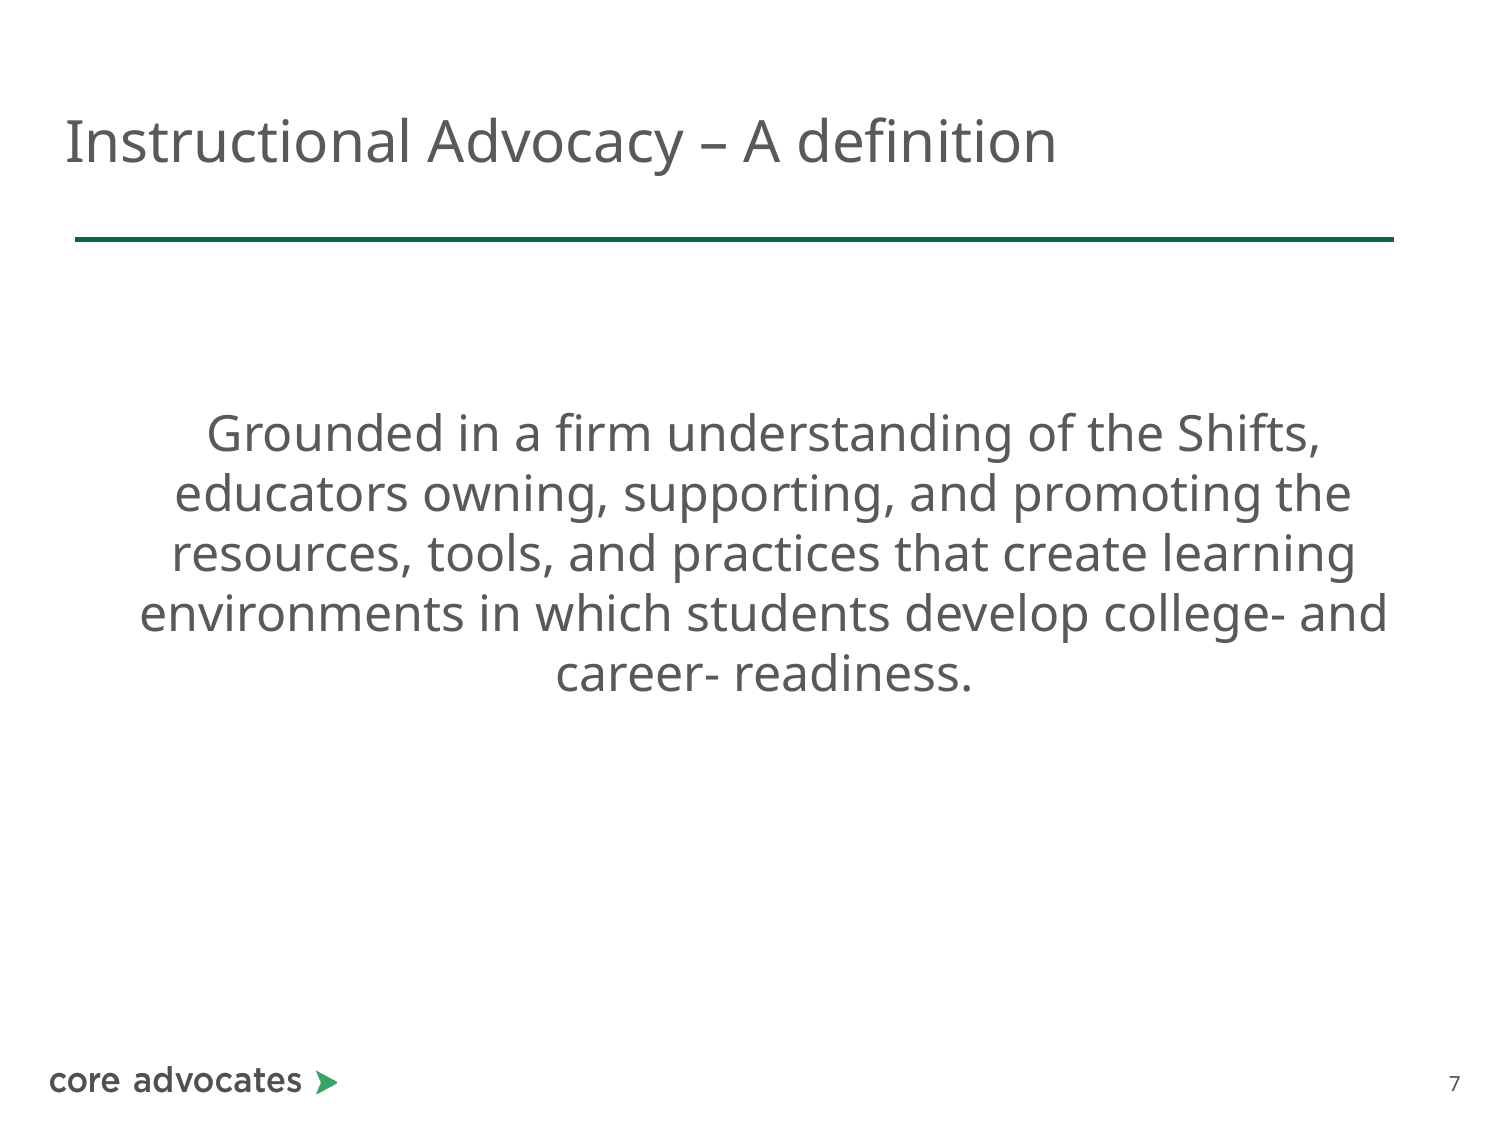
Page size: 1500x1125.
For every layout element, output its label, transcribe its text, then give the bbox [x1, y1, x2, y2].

picture [50, 1066, 337, 1094]
list Grounded in a firm understanding of the Shifts, educators owning, supporting, and promoting the resources, tools, and practices that create learning environments in which students develop college- and career- readiness. [50, 257, 1457, 1001]
title Instructional Advocacy – A definition [50, 45, 1457, 233]
